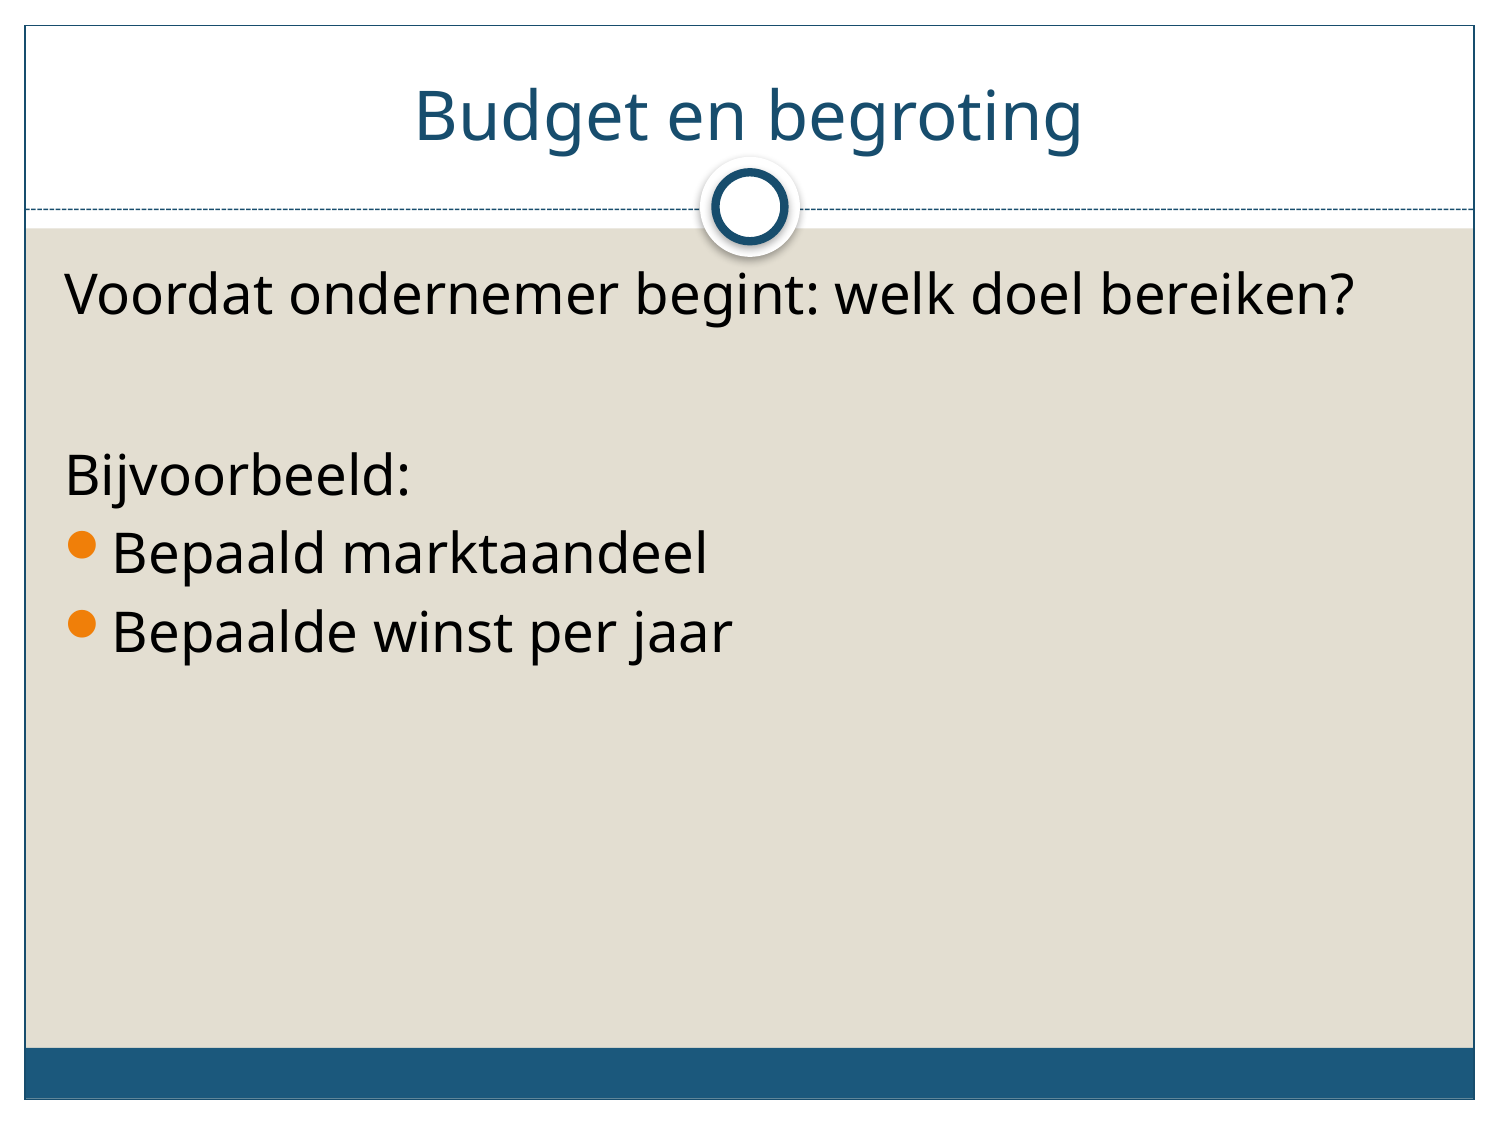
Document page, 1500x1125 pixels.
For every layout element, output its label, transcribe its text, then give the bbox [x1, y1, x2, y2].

title Budget en begroting [49, 37, 1450, 162]
list Voordat ondernemer begint: welk doel bereiken? Bijvoorbeeld: Bepaald marktaandeel Bepaalde winst per jaar [49, 250, 1445, 1001]
